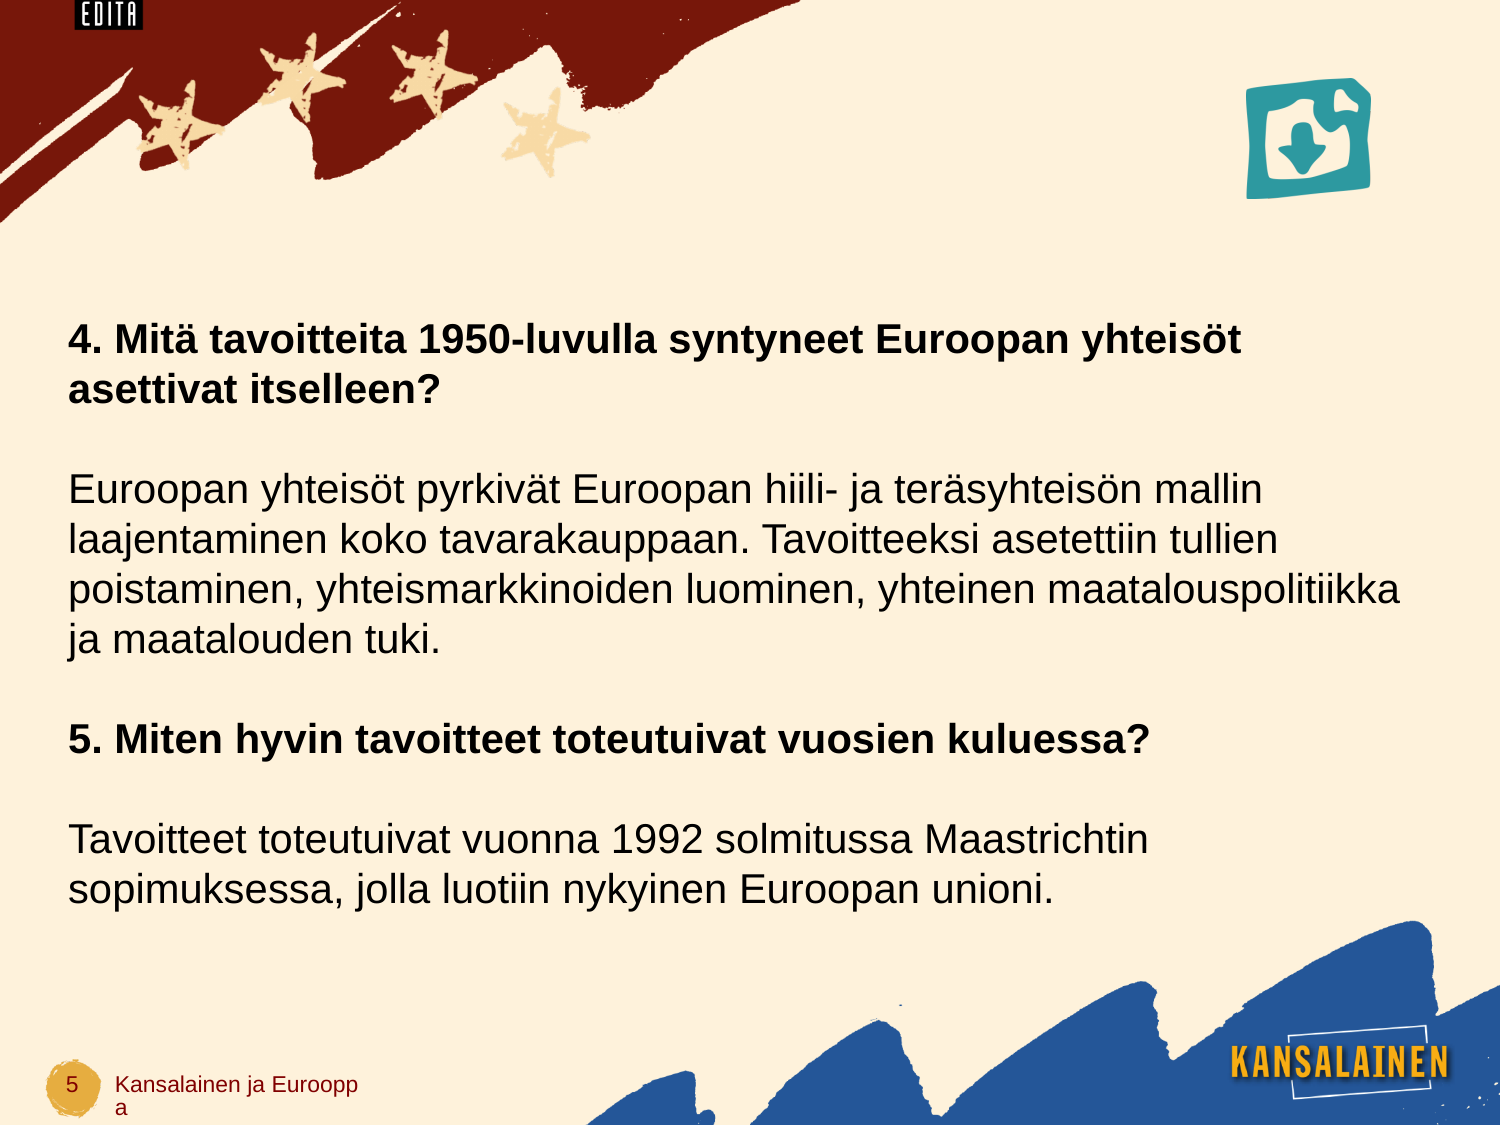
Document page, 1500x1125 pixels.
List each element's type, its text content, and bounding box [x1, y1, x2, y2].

footer Kansalainen ja Eurooppa [99, 1062, 376, 1125]
text_box 4. Mitä tavoitteita 1950-luvulla syntyneet Euroopan yhteisöt asettivat itselleen? Euroopan yhteisöt pyrkivät Euroopan hiili- ja teräsyhteisön mallin laajentaminen koko tavarakauppaan. Tavoitteeksi asetettiin tullien poistaminen, yhteismarkkinoiden luominen, yhteinen maatalouspolitiikka ja maatalouden tuki. 5. Miten hyvin tavoitteet toteutuivat vuosien kuluessa? Tavoitteet toteutuivat vuonna 1992 solmitussa Maastrichtin sopimuksessa, jolla luotiin nykyinen Euroopan unioni. [53, 254, 1424, 920]
picture [0, 0, 1500, 1125]
slide_number 5 [37, 1062, 99, 1125]
